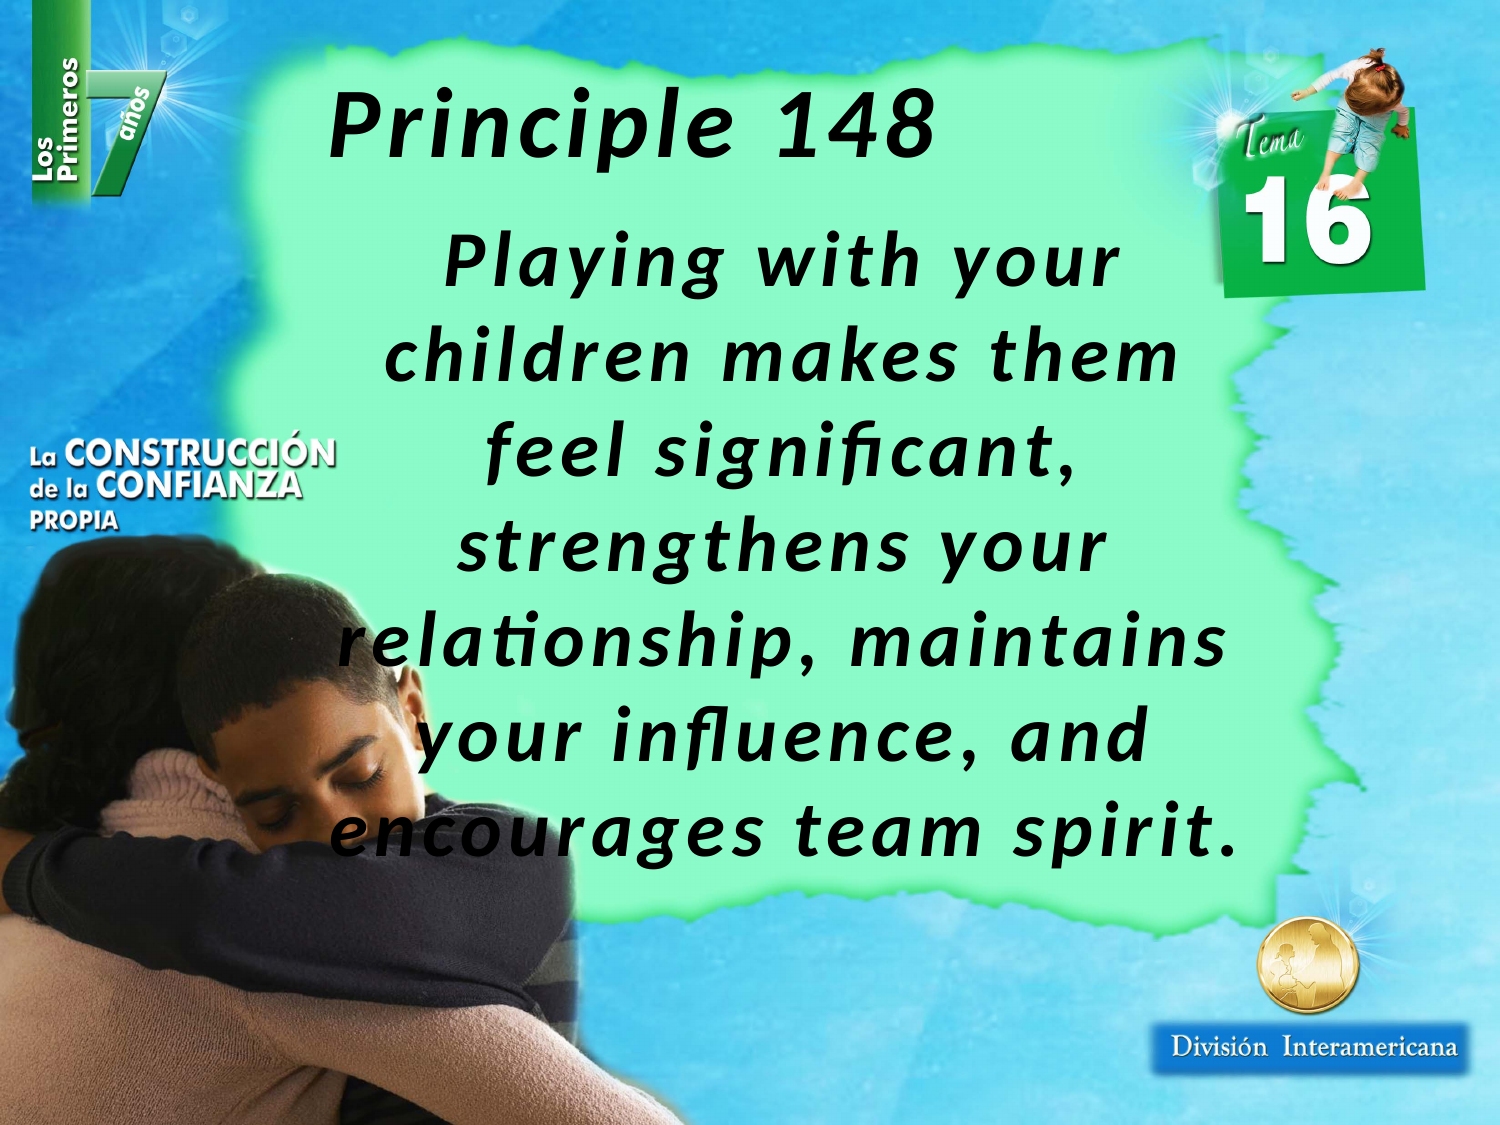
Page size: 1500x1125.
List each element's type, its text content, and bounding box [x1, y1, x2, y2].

text_box Principle 148 Playing with your children makes them feel significant, strengthens your relationship, maintains your influence, and encourages team spirit. [312, 50, 1258, 880]
picture [0, 0, 1500, 1125]
